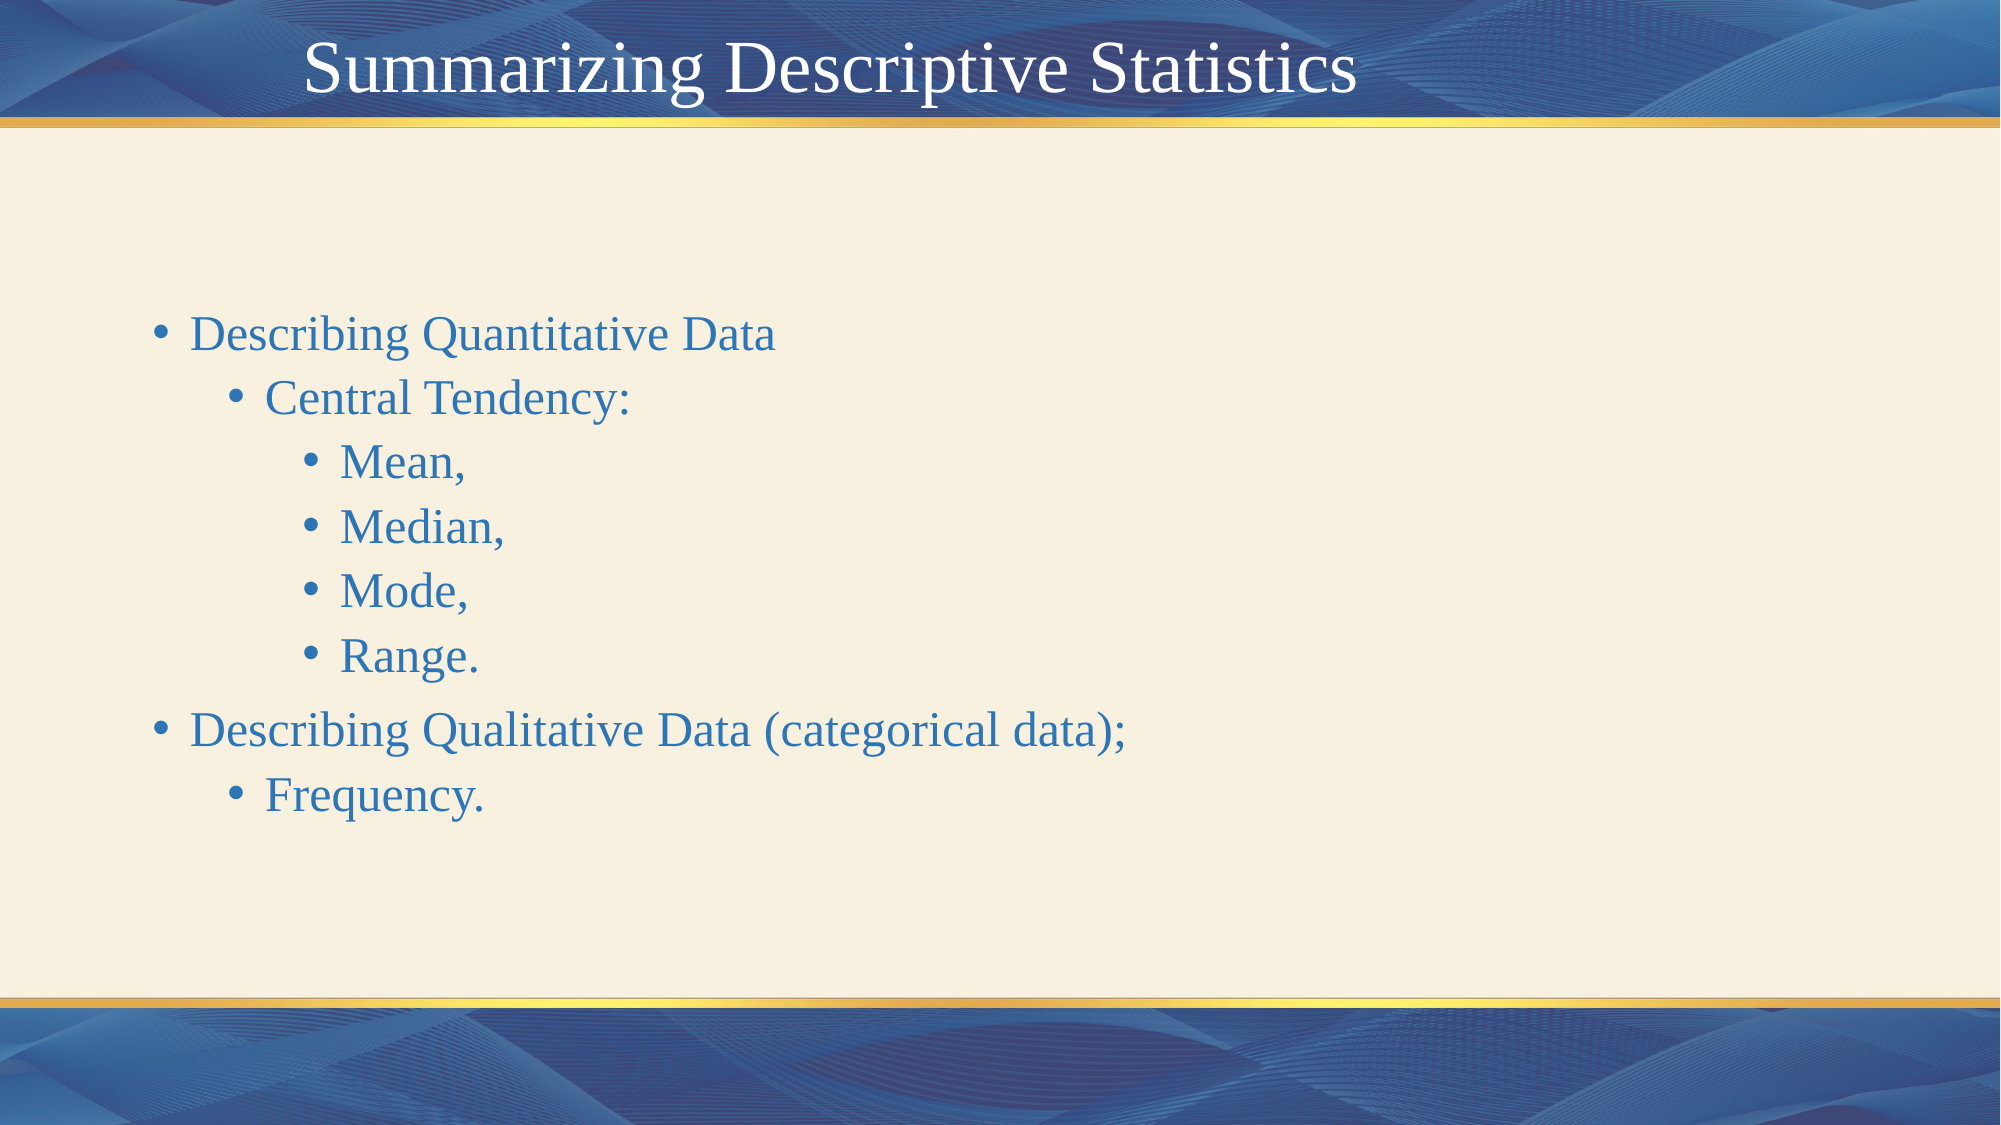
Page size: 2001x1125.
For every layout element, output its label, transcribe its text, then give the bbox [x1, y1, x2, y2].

list Describing Quantitative Data Central Tendency: Mean, Median, Mode, Range. Describing Qualitative Data (categorical data); Frequency. [137, 299, 1863, 1014]
picture [0, 0, 2001, 1125]
title Summarizing Descriptive Statistics [287, 0, 1638, 138]
